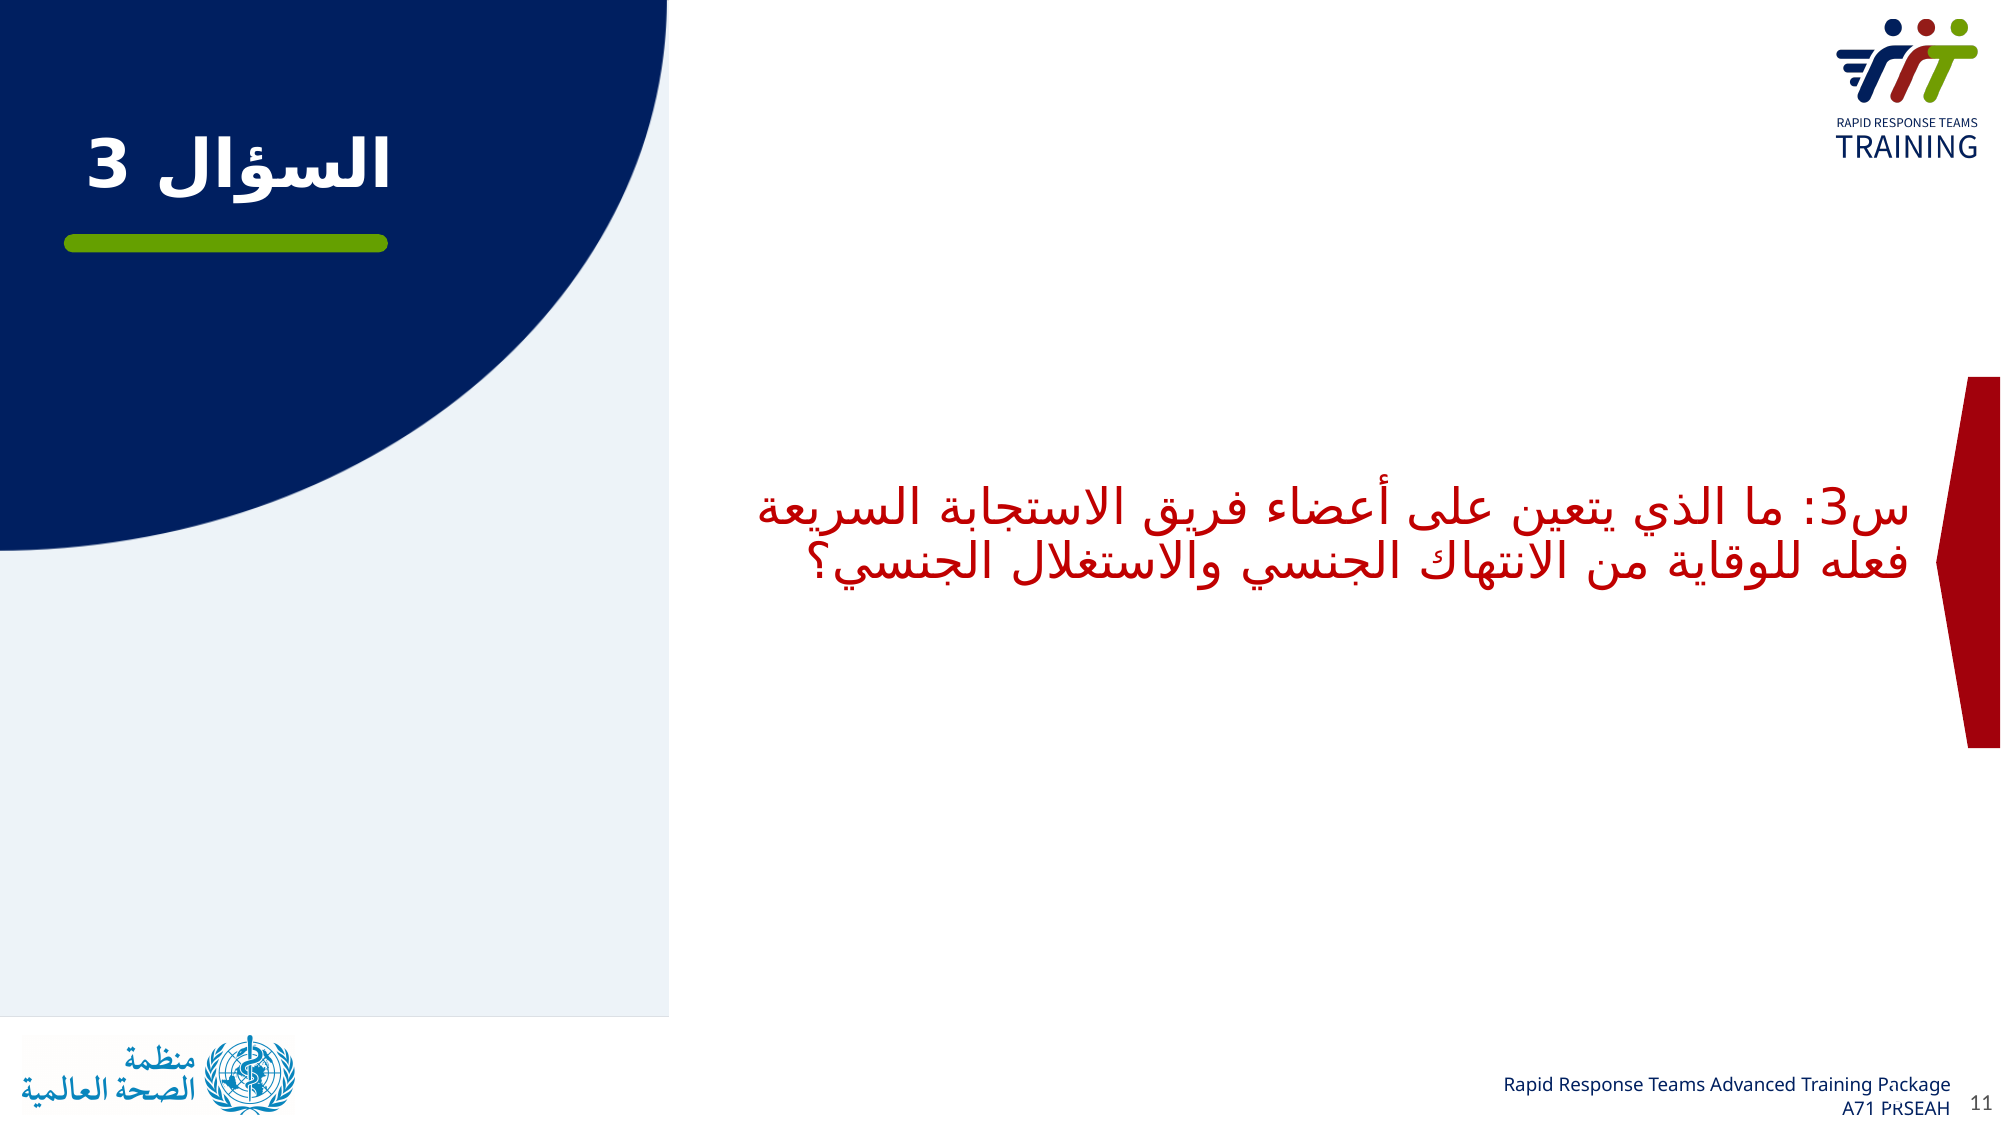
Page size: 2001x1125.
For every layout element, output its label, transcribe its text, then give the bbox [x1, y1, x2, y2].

text_box [63, 234, 388, 253]
picture [252, 1050, 258, 1059]
picture [1835, 19, 1978, 167]
picture [0, 0, 669, 1018]
picture [22, 1035, 295, 1115]
list س3: ما الذي يتعين على أعضاء فريق الاستجابة السريعة فعله للوقاية من الانتهاك الجنسي والاستغلال الجنسي؟ [683, 139, 1920, 1051]
slide_number 11 [1882, 1037, 1930, 1092]
title السؤال 3 [0, 122, 402, 441]
